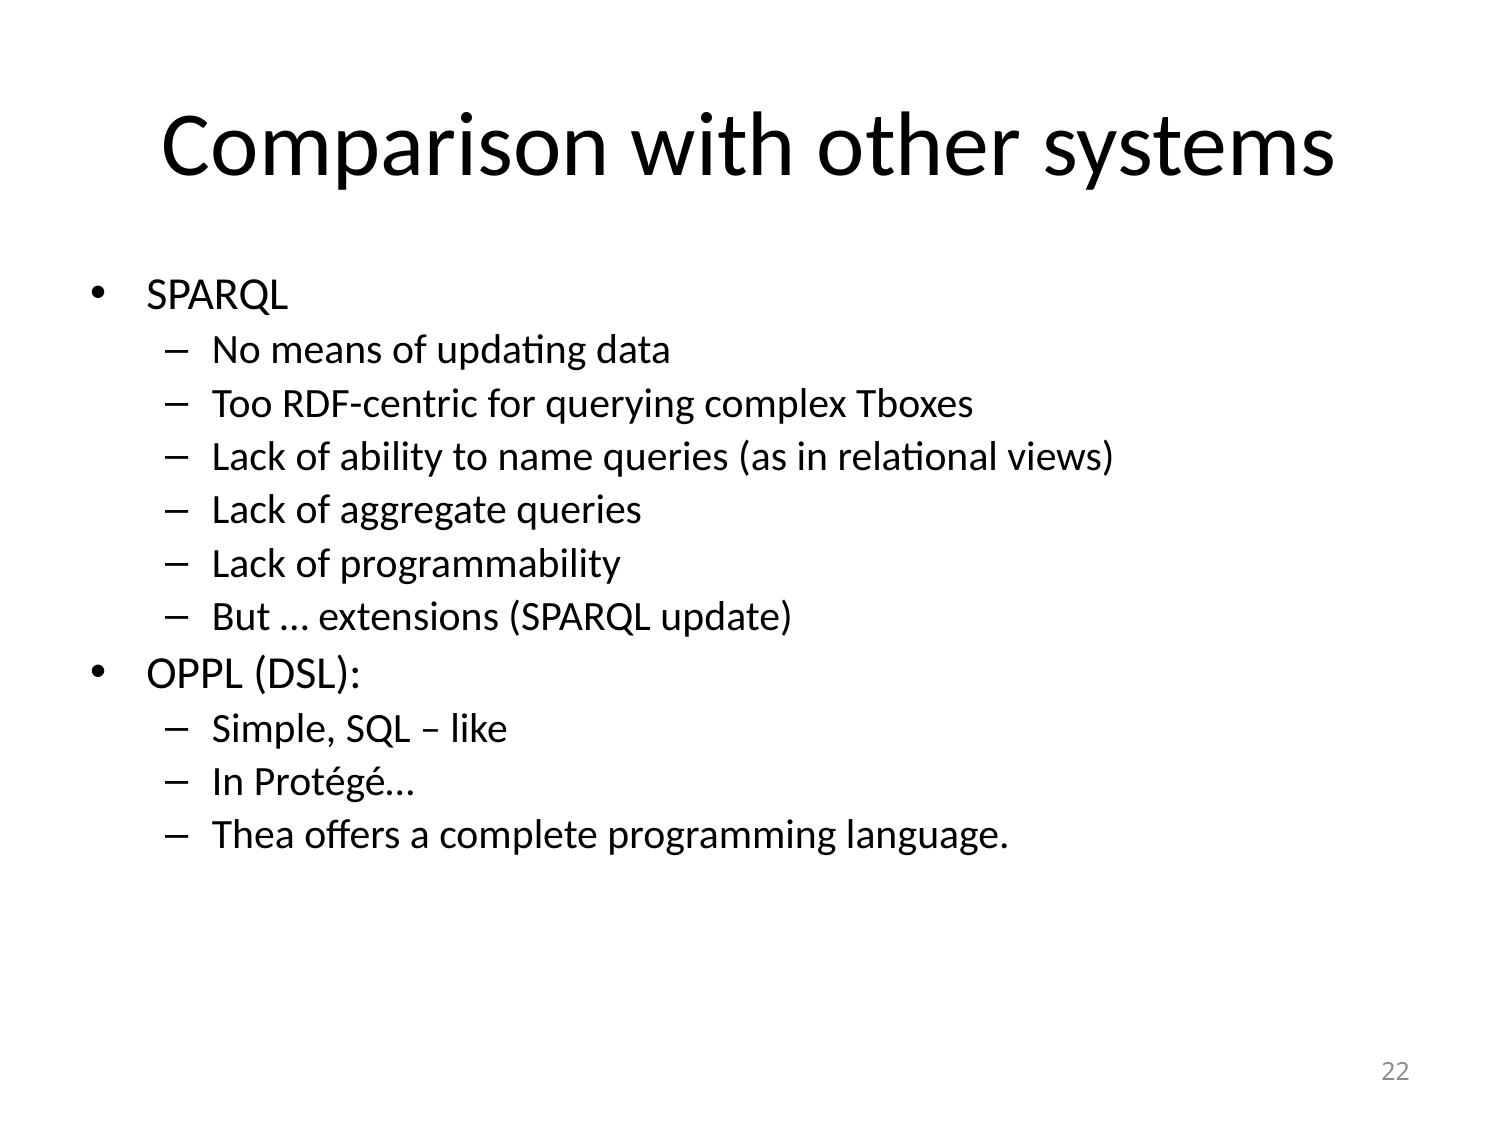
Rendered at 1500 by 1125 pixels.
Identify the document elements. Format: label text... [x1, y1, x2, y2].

slide_number 22 [1074, 1042, 1425, 1103]
title Comparison with other systems [75, 45, 1425, 233]
list SPARQL No means of updating data Too RDF-centric for querying complex Tboxes Lack of ability to name queries (as in relational views) Lack of aggregate queries Lack of programmability But … extensions (SPARQL update) OPPL (DSL): Simple, SQL – like In Protégé… Thea offers a complete programming language. [75, 262, 1425, 1005]
